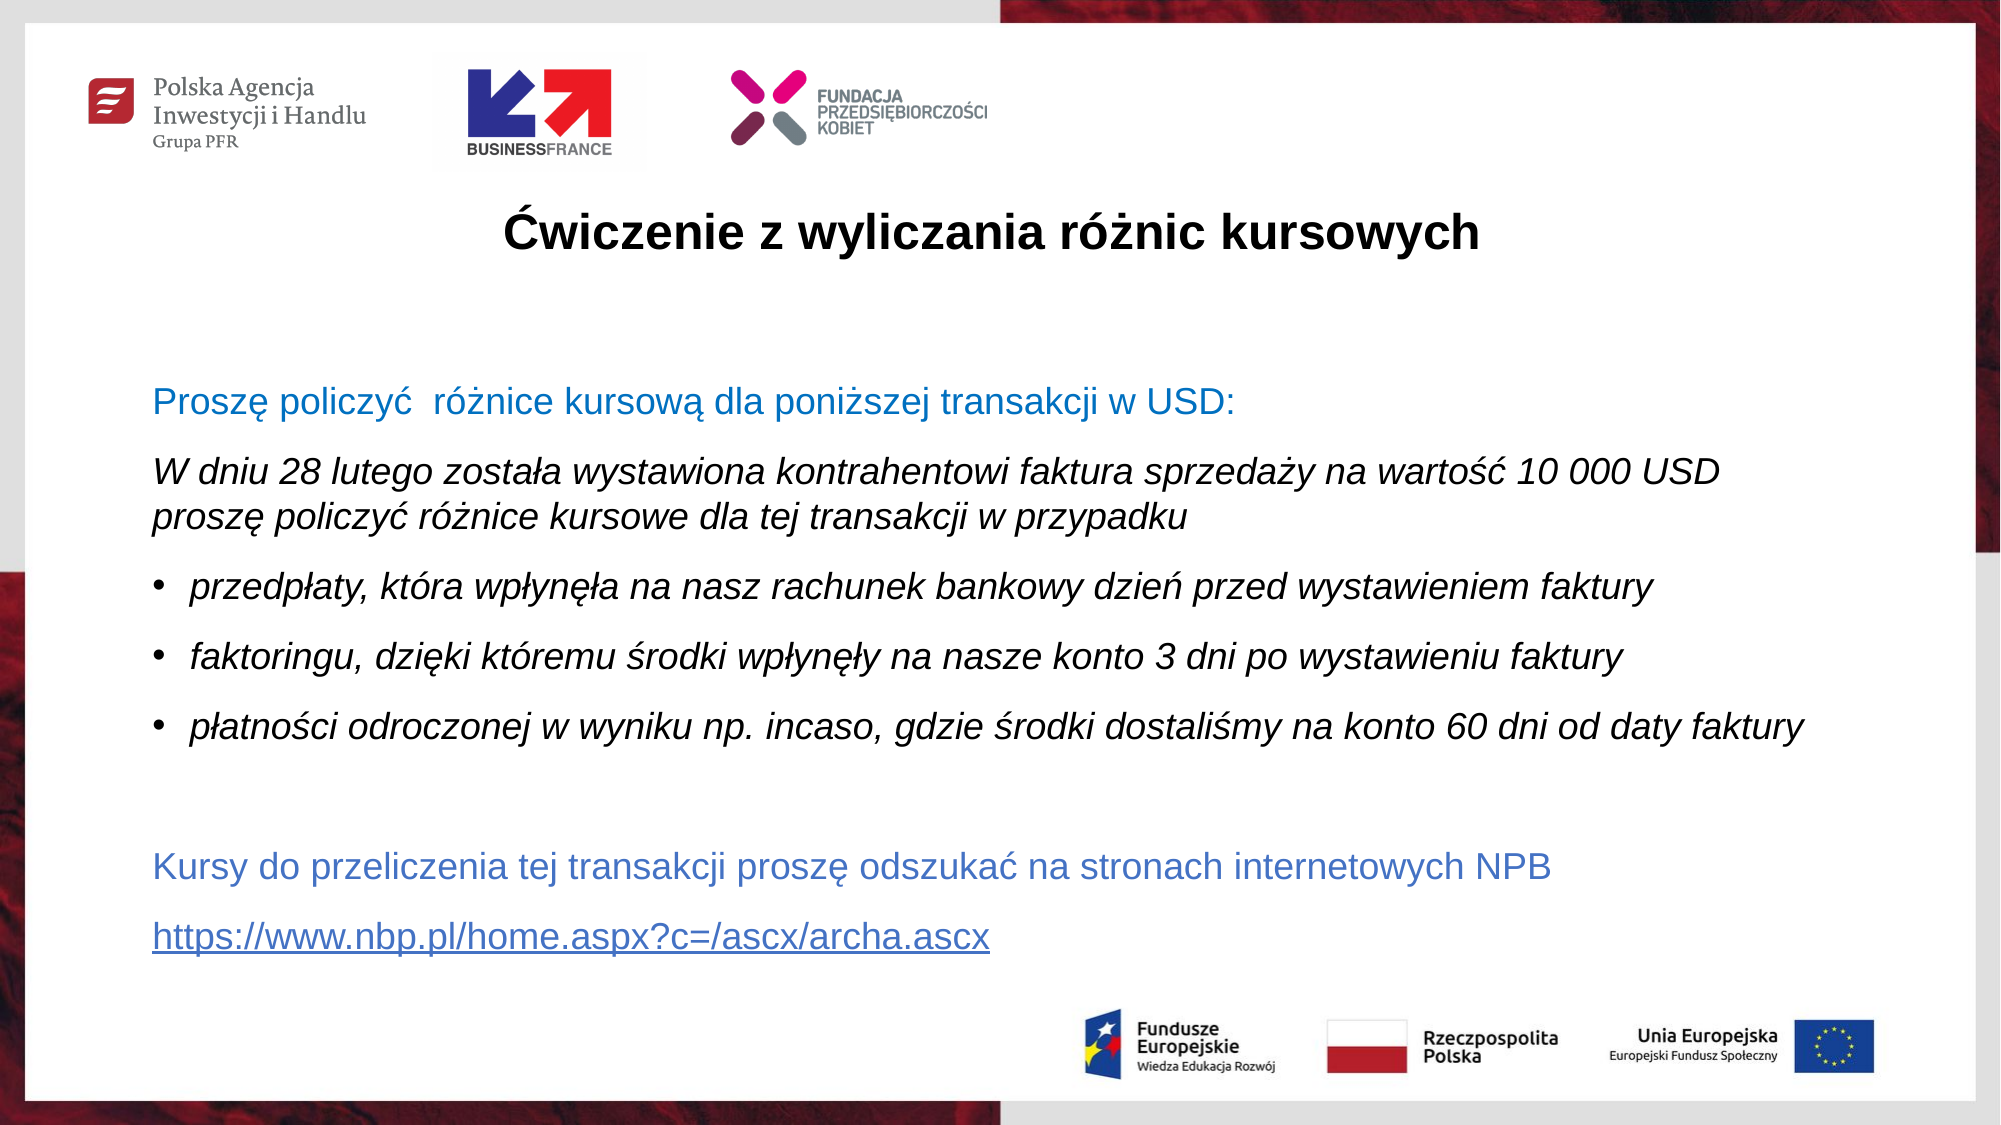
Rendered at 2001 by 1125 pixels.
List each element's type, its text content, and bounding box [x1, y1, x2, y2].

title Ćwiczenie z wyliczania różnic kursowych [137, 125, 1863, 299]
list Proszę policzyć różnice kursową dla poniższej transakcji w USD: W dniu 28 lutego została wystawiona kontrahentowi faktura sprzedaży na wartość 10 000 USD proszę policzyć różnice kursowe dla tej transakcji w przypadku przedpłaty, która wpłynęła na nasz rachunek bankowy dzień przed wystawieniem faktury faktoringu, dzięki któremu środki wpłynęły na nasze konto 3 dni po wystawieniu faktury płatności odroczonej w wyniku np. incaso, gdzie środki dostaliśmy na konto 60 dni od daty faktury Kursy do przeliczenia tej transakcji proszę odszukać na stronach internetowych NPB https://www.nbp.pl/home.aspx?c=/ascx/archa.ascx [137, 299, 1863, 1014]
picture [0, 0, 2001, 1125]
